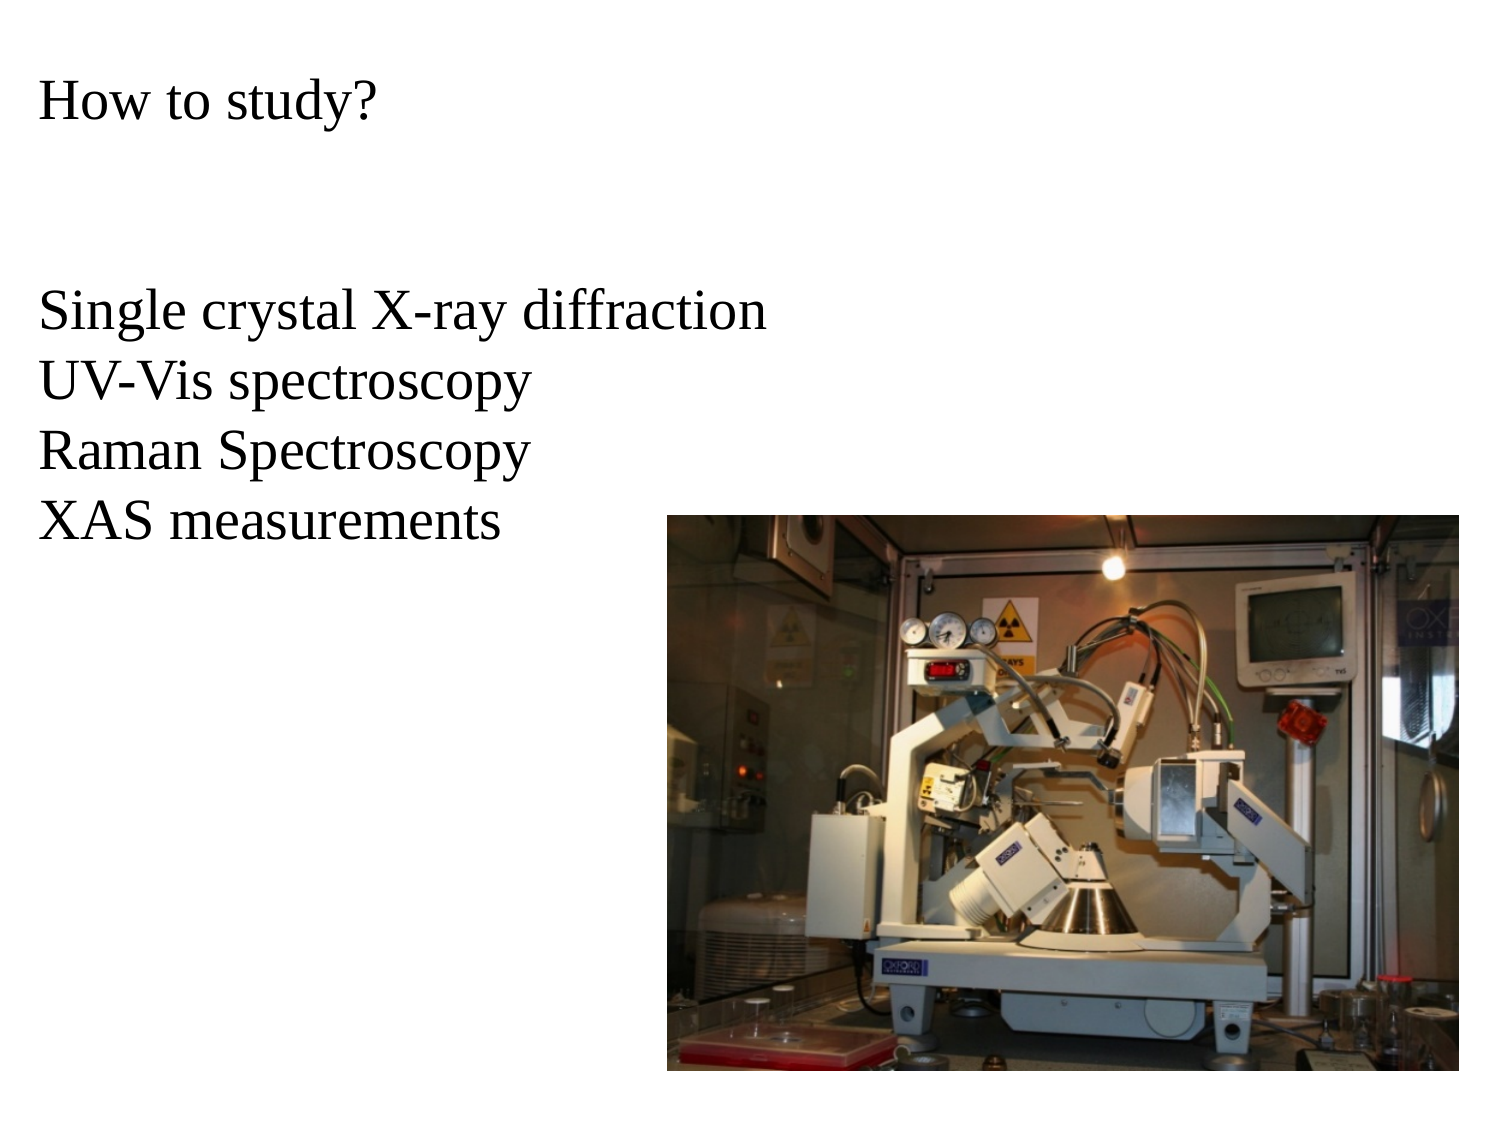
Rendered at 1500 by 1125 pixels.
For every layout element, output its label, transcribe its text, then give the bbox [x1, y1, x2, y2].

text_box How to study? Single crystal X-ray diffraction UV-Vis spectroscopy Raman Spectroscopy XAS measurements [23, 53, 939, 839]
picture [667, 514, 1459, 1071]
